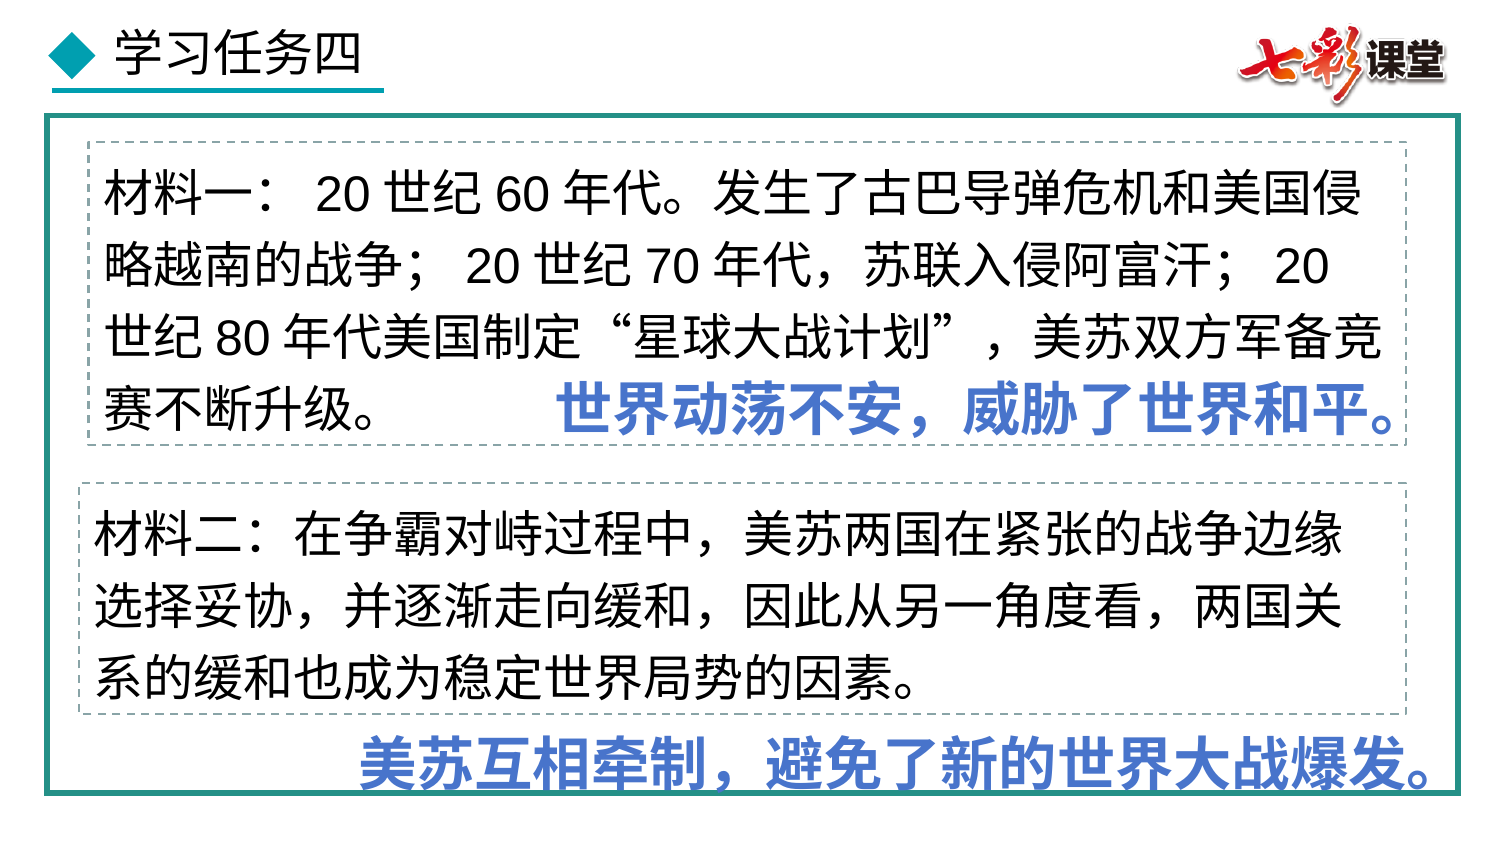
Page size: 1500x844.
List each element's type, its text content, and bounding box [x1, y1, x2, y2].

text_box 世界动荡不安，威胁了世界和平。 [518, 350, 1407, 450]
text_box 材料二：在争霸对峙过程中，美苏两国在紧张的战争边缘选择妥协，并逐渐走向缓和，因此从另一角度看，两国关系的缓和也成为稳定世界局势的因素。 [78, 483, 1407, 714]
picture [1234, 20, 1451, 108]
text_box 材料一：20世纪60年代。发生了古巴导弹危机和美国侵略越南的战争；20世纪70年代，苏联入侵阿富汗；20世纪80年代美国制定“星球大战计划”，美苏双方军备竞赛不断升级。 [88, 142, 1407, 445]
text_box 美苏互相牵制，避免了新的世界大战爆发。 [317, 705, 1447, 804]
